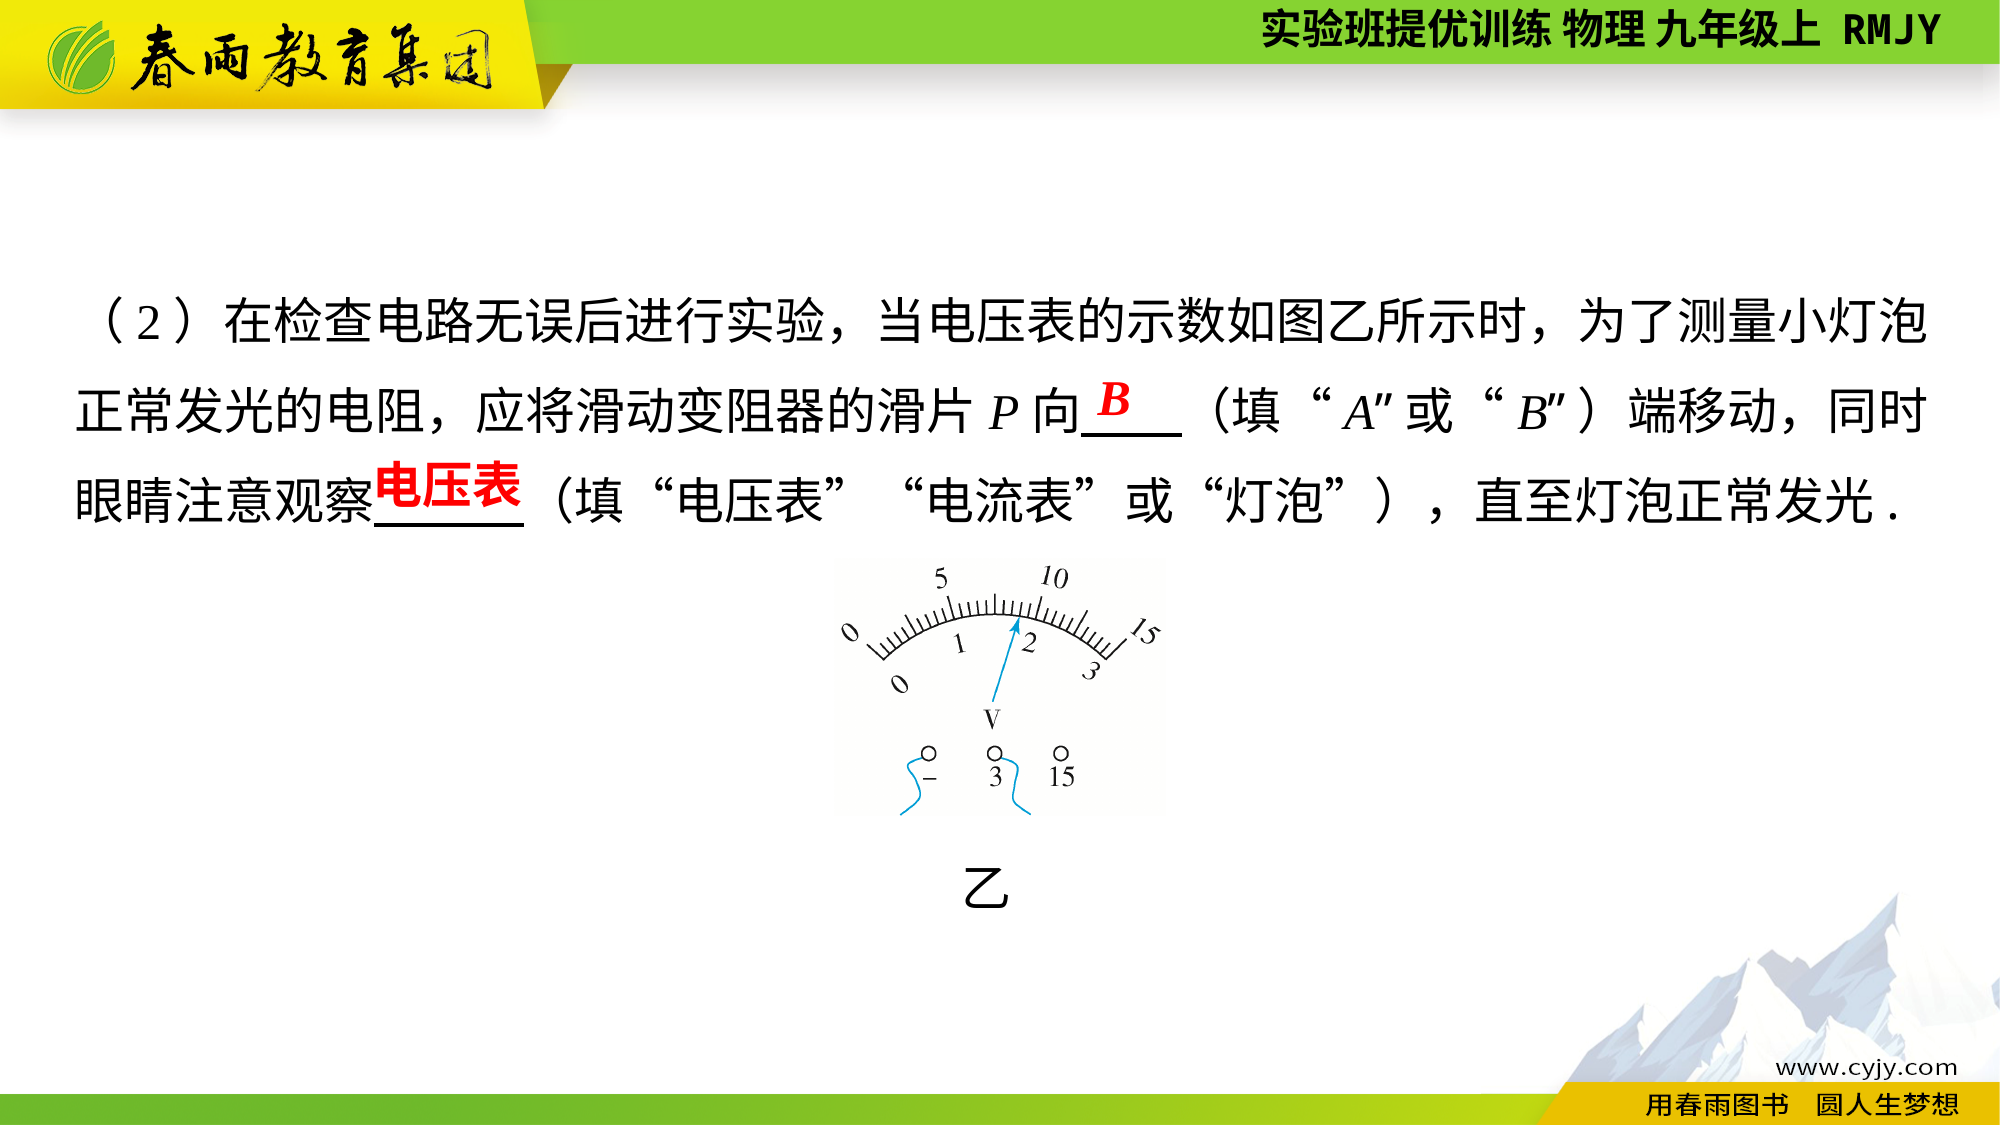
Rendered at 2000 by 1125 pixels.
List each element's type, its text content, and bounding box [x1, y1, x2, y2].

picture [0, 0, 2000, 1125]
text_box 乙 [947, 824, 1027, 924]
text_box 电压表 [357, 445, 538, 521]
text_box B [1083, 358, 1146, 434]
list （2）在检查电路无误后进行实验，当电压表的示数如图乙所示时，为了测量小灯泡正常发光的电阻，应将滑动变阻器的滑片P向 （填“A”或“B”）端移动，同时眼睛注意观察 （填“电压表”“电流表”或“灯泡”），直至灯泡正常发光. [59, 251, 1944, 529]
